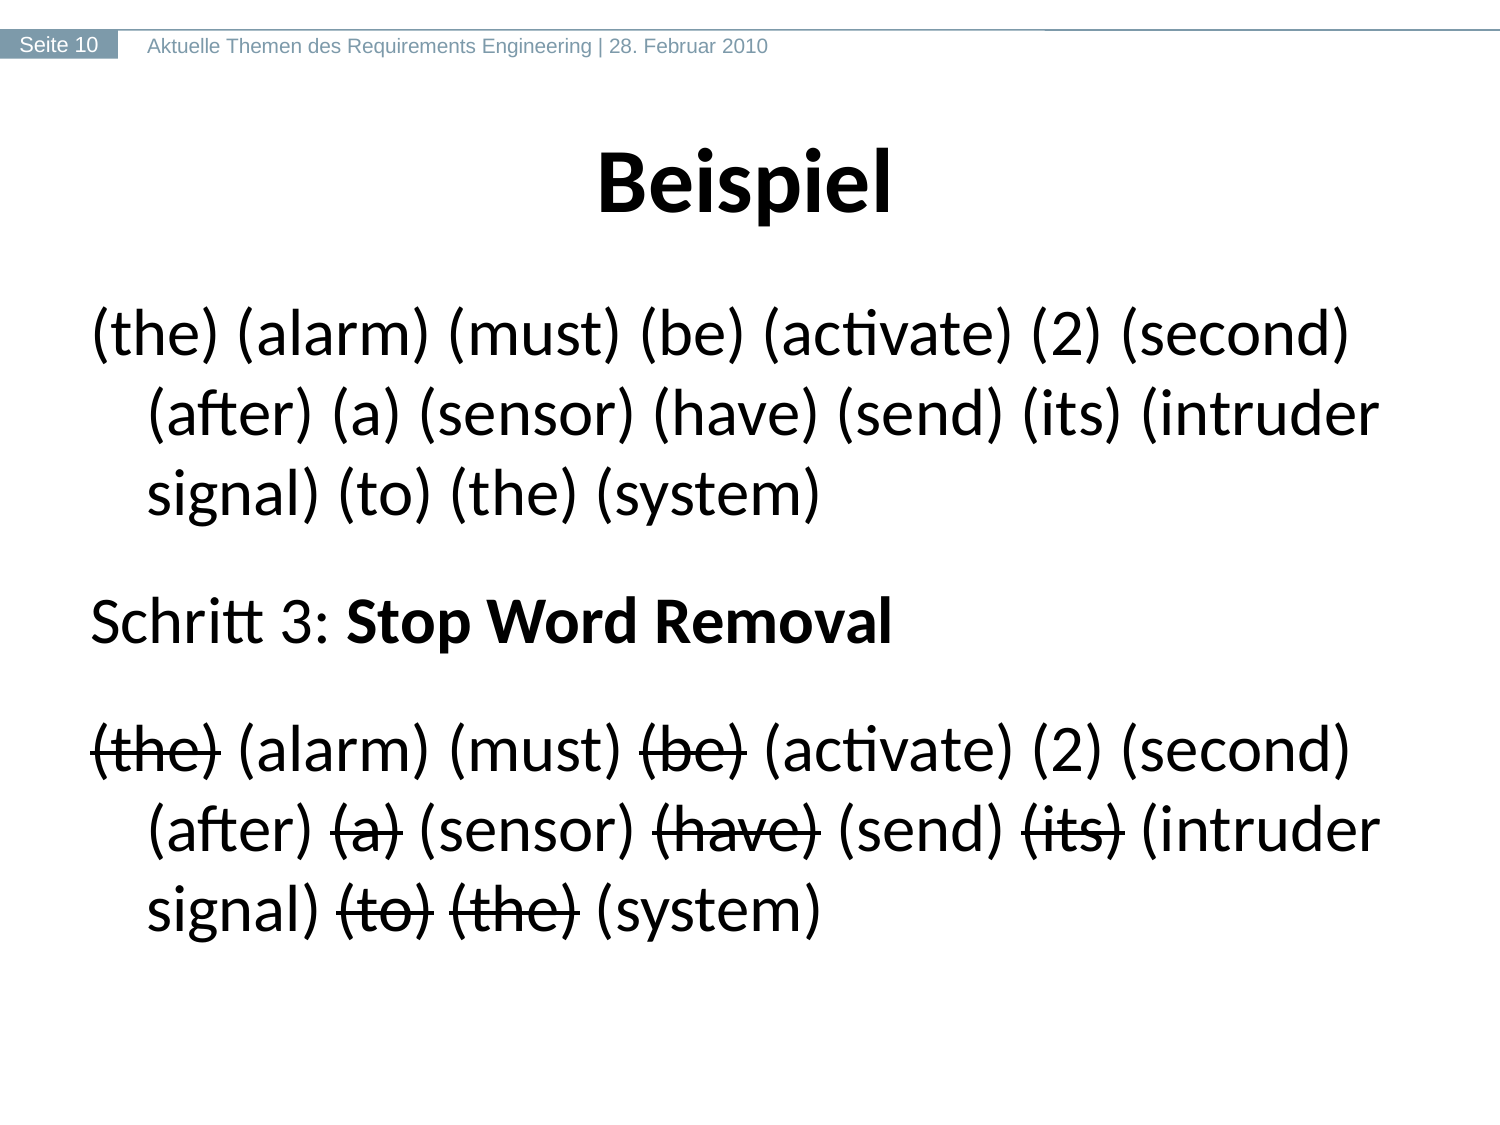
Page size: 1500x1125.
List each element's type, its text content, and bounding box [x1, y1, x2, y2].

list (the) (alarm) (must) (be) (activate) (2) (second) (after) (a) (sensor) (have) (send) (its) (intruder signal) (to) (the) (system) Schritt 3: Stop Word Removal (the) (alarm) (must) (be) (activate) (2) (second) (after) (a) (sensor) (have) (send) (its) (intruder signal) (to) (the) (system) [74, 280, 1426, 1006]
title Beispiel [70, 81, 1421, 270]
